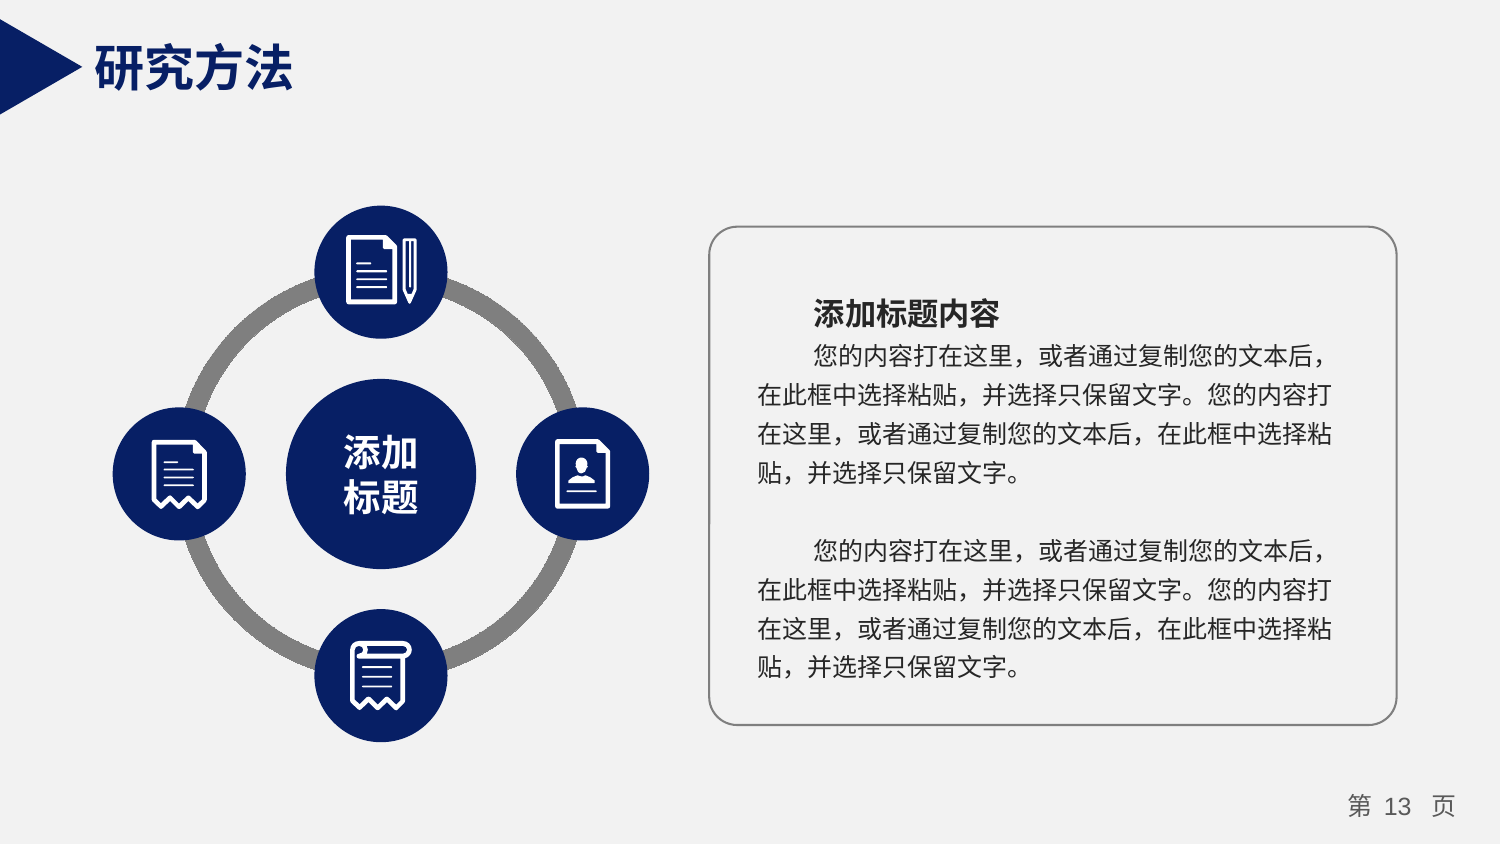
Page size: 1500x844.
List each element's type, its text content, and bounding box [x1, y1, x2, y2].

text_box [709, 226, 1397, 725]
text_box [112, 205, 650, 743]
text_box 研究方法 [79, 29, 310, 105]
text_box [0, 19, 83, 115]
